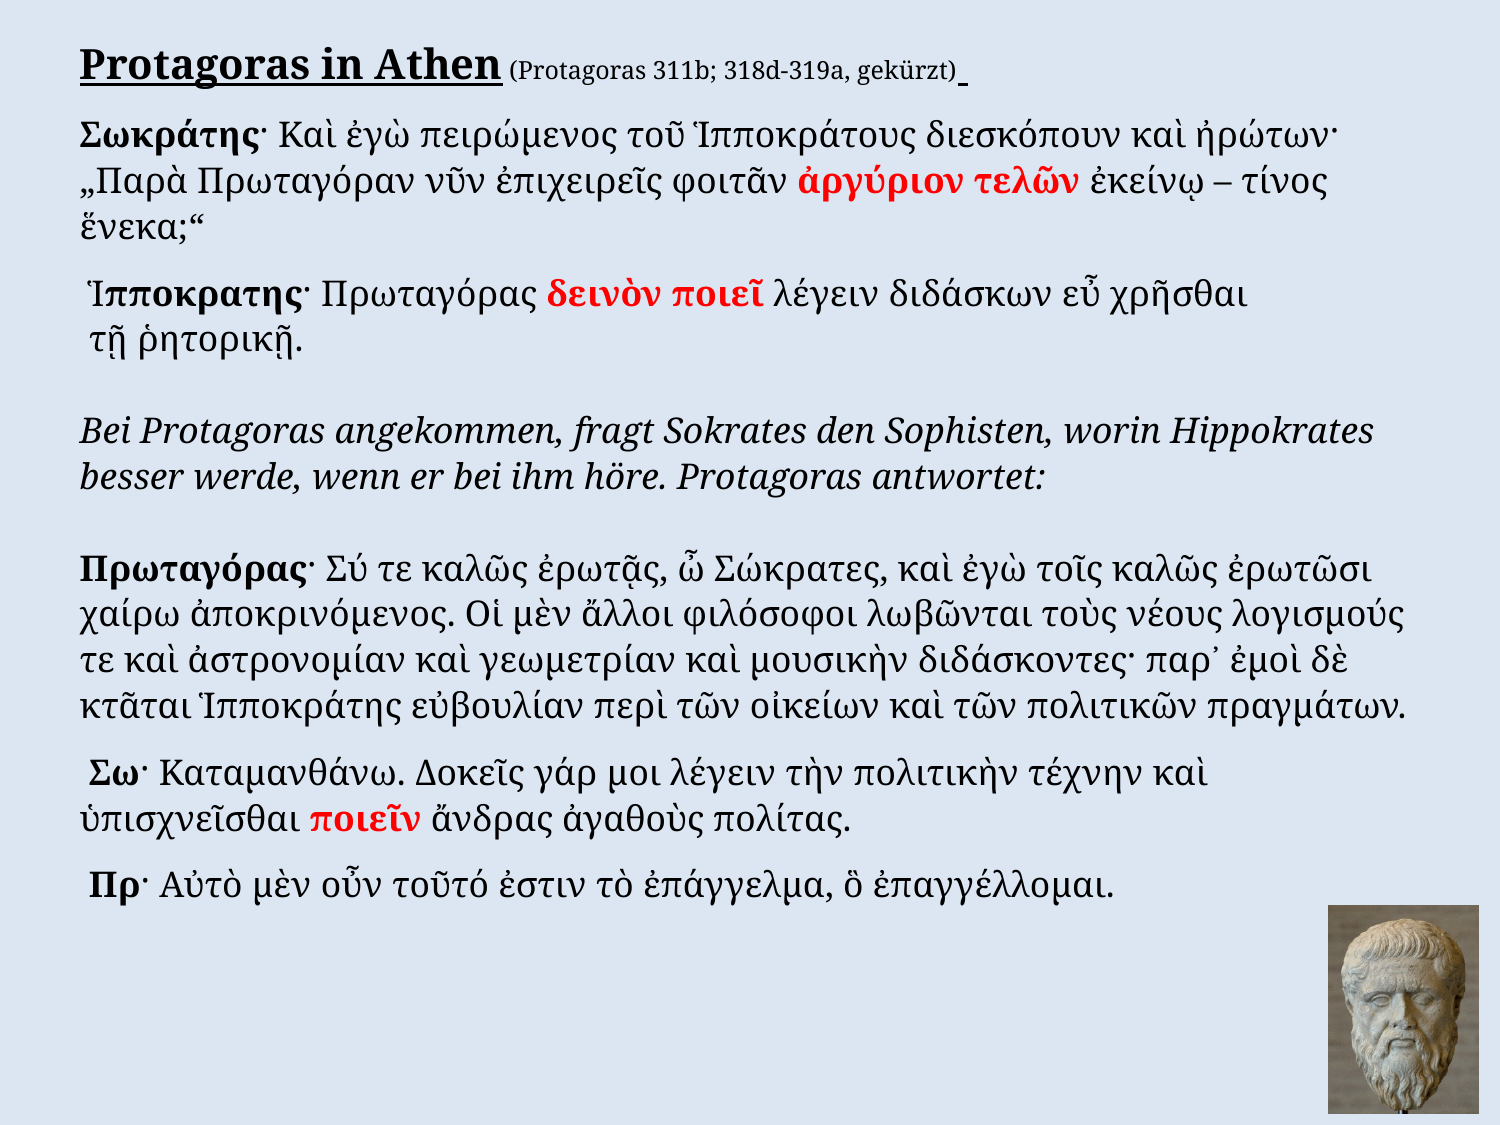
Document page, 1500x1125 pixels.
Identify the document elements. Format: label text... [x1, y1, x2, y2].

picture [1328, 904, 1479, 1114]
text_box Protagoras in Athen (Protagoras 311b; 318d-319a, gekürzt) Σωκράτης· Καὶ ἐγὼ πειρώμενος τοῦ Ἱπποκράτους διεσκόπουν καὶ ἠρώτων· „Παρὰ Πρωταγόραν νῦν ἐπιχειρεῖς φοιτᾶν ἀργύριον τελῶν ἐκείνῳ – τίνος ἕνεκα;“ Ἱπποκρατης· Πρωταγόρας δεινὸν ποιεῖ λέγειν διδάσκων εὖ χρῆσθαι τῇ ῥητορικῇ. Bei Protagoras angekommen, fragt Sokrates den Sophisten, worin Hippokrates besser werde, wenn er bei ihm höre. Protagoras antwortet: Πρωταγόρας· Σύ τε καλῶς ἐρωτᾷς, ὦ Σώκρατες, καὶ ἐγὼ τοῖς καλῶς ἐρωτῶσι χαίρω ἀποκρινόμενος. Οἱ μὲν ἄλλοι φιλόσοφοι λωβῶνται τοὺς νέους λογισμούς τε καὶ ἀστρονομίαν καὶ γεωμετρίαν καὶ μουσικὴν διδάσκοντες· παρ᾿ ἐμοὶ δὲ κτᾶται Ἱπποκράτης εὐβουλίαν περὶ τῶν οἰκείων καὶ τῶν πολιτικῶν πραγμάτων. Σω· Καταμανθάνω. Δοκεῖς γάρ μοι λέγειν τὴν πολιτικὴν τέχνην καὶ ὑπισχνεῖσθαι ποιεῖν ἄνδρας ἀγαθοὺς πολίτας. Πρ· Αὐτὸ μὲν οὖν τοῦτό ἐστιν τὸ ἐπάγγελμα, ὃ ἐπαγγέλλομαι. [64, 30, 1436, 913]
